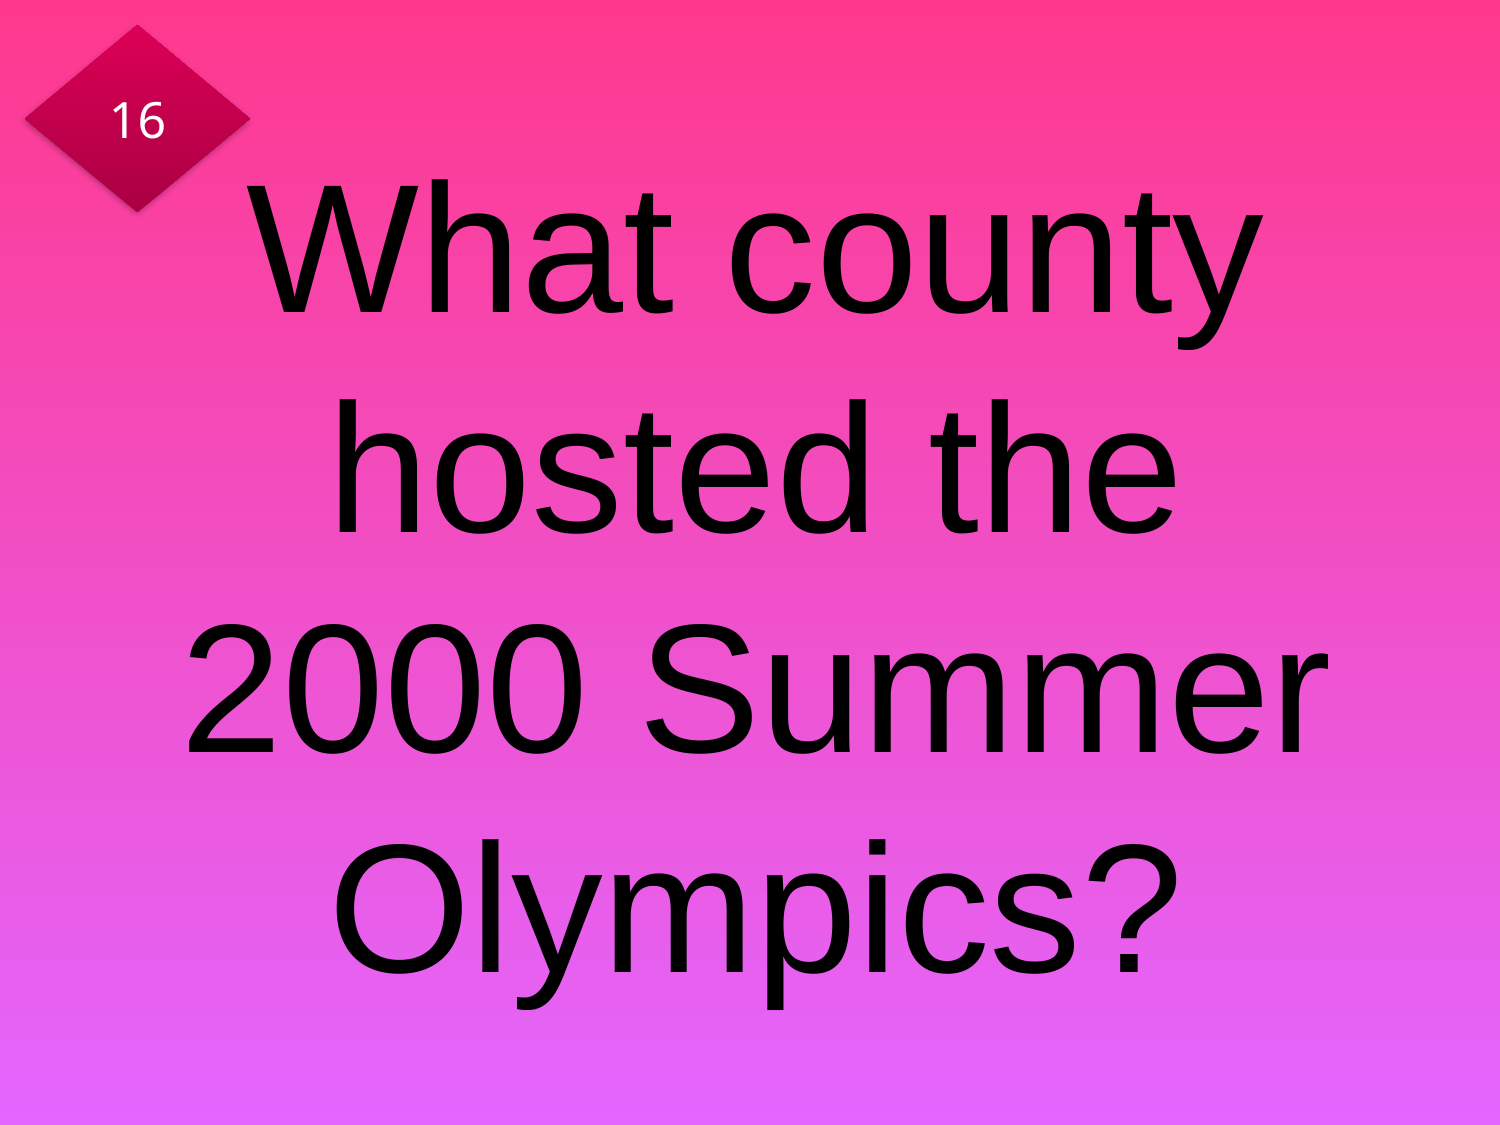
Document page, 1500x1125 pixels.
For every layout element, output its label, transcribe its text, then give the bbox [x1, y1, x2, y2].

title What county hosted the 2000 Summer Olympics? [112, 199, 1401, 938]
text_box 16 [24, 24, 250, 213]
